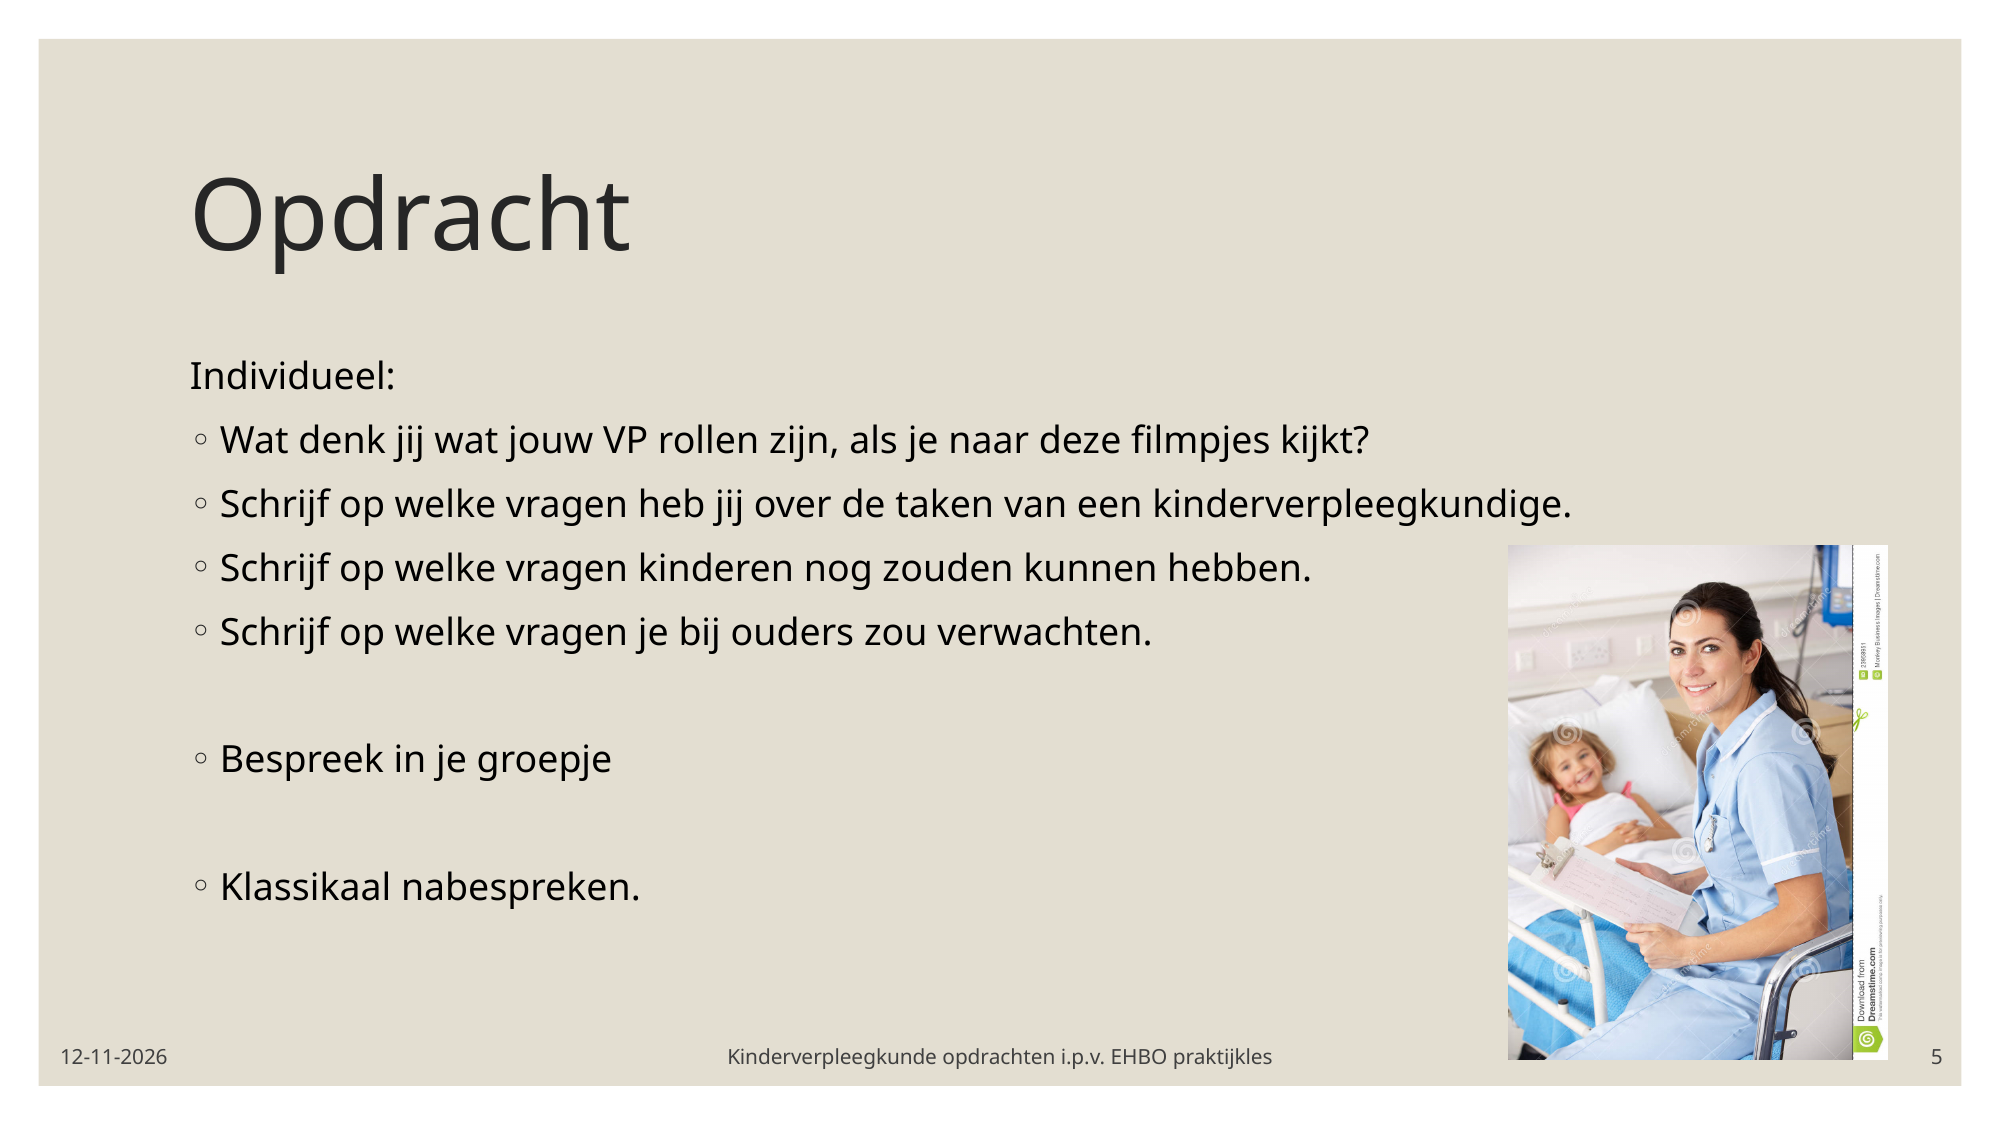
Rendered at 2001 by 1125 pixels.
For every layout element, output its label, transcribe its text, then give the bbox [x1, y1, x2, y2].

footer Kinderverpleegkunde opdrachten i.p.v. EHBO praktijkles [572, 1034, 1428, 1080]
slide_number 5 [1717, 1034, 1958, 1080]
list Individueel: Wat denk jij wat jouw VP rollen zijn, als je naar deze filmpjes kijkt? Schrijf op welke vragen heb jij over de taken van een kinderverpleegkundige. Schrijf op welke vragen kinderen nog zouden kunnen hebben. Schrijf op welke vragen je bij ouders zou verwachten. Bespreek in je groepje Klassikaal nabespreken. [174, 345, 1825, 990]
picture [1508, 545, 1888, 1060]
title Opdracht [174, 105, 1825, 331]
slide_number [45, 1034, 495, 1080]
